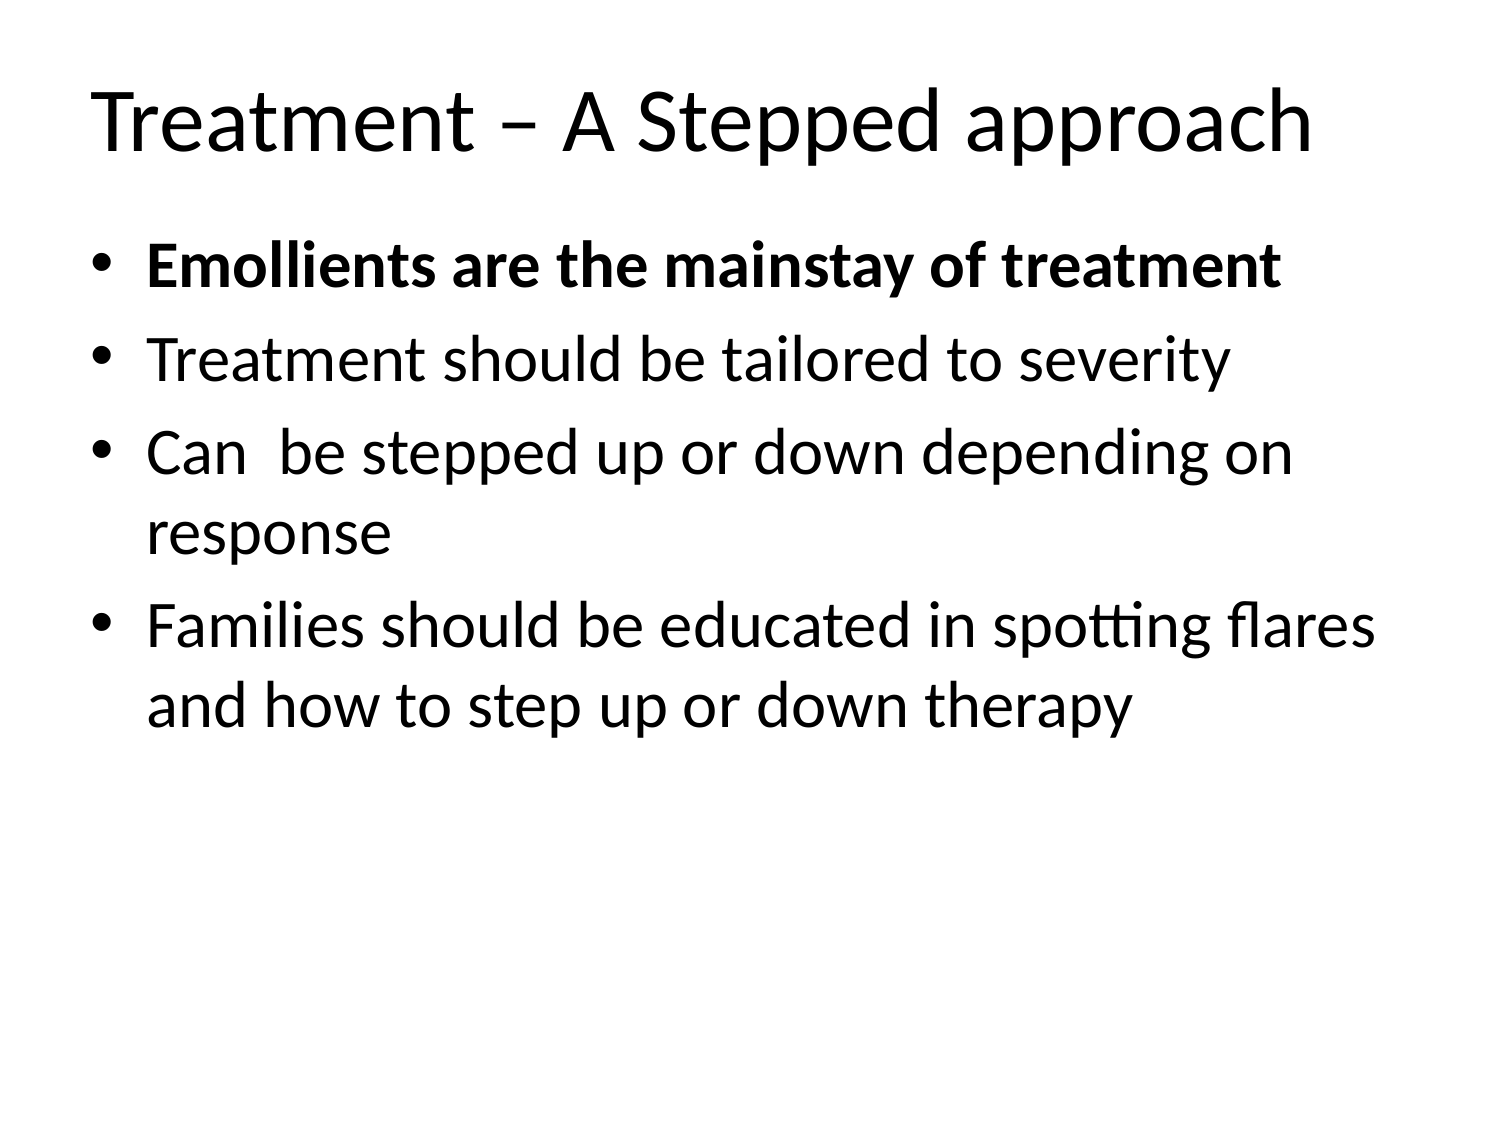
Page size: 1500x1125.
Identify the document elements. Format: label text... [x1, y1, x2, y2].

list Emollients are the mainstay of treatment Treatment should be tailored to severity Can be stepped up or down depending on response Families should be educated in spotting flares and how to step up or down therapy [75, 213, 1425, 1005]
title Treatment – A Stepped approach [75, 45, 1425, 184]
